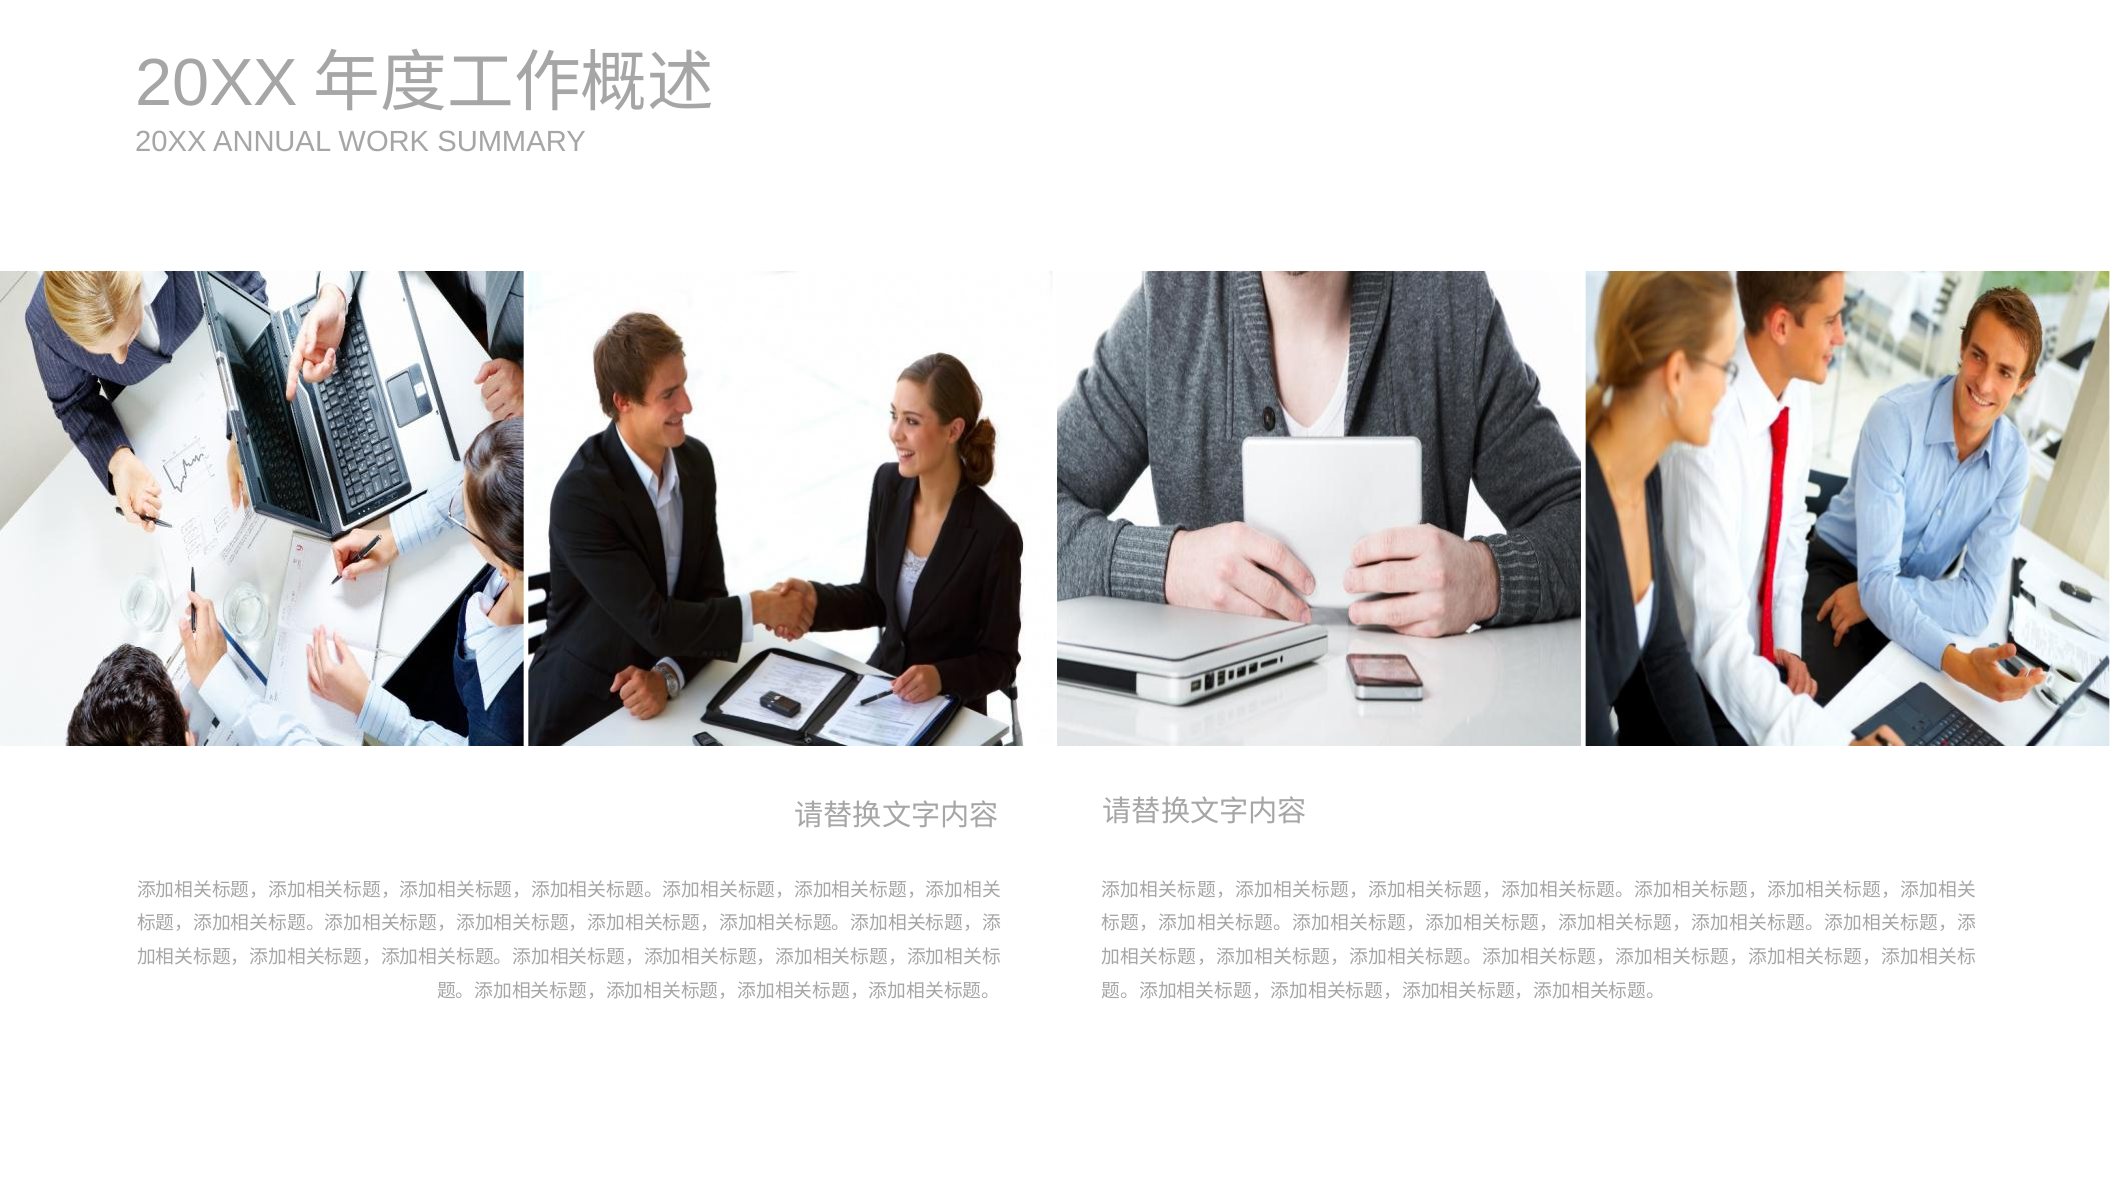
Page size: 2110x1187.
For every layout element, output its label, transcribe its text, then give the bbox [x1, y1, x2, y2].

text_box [133, 796, 1000, 1003]
text_box 20XX ANNUAL WORK SUMMARY [135, 122, 596, 158]
text_box [527, 271, 1053, 747]
text_box [1585, 271, 2110, 747]
text_box [0, 271, 525, 747]
text_box [1056, 271, 1582, 747]
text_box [1101, 792, 1976, 1003]
text_box 20XX年度工作概述 [135, 38, 783, 119]
